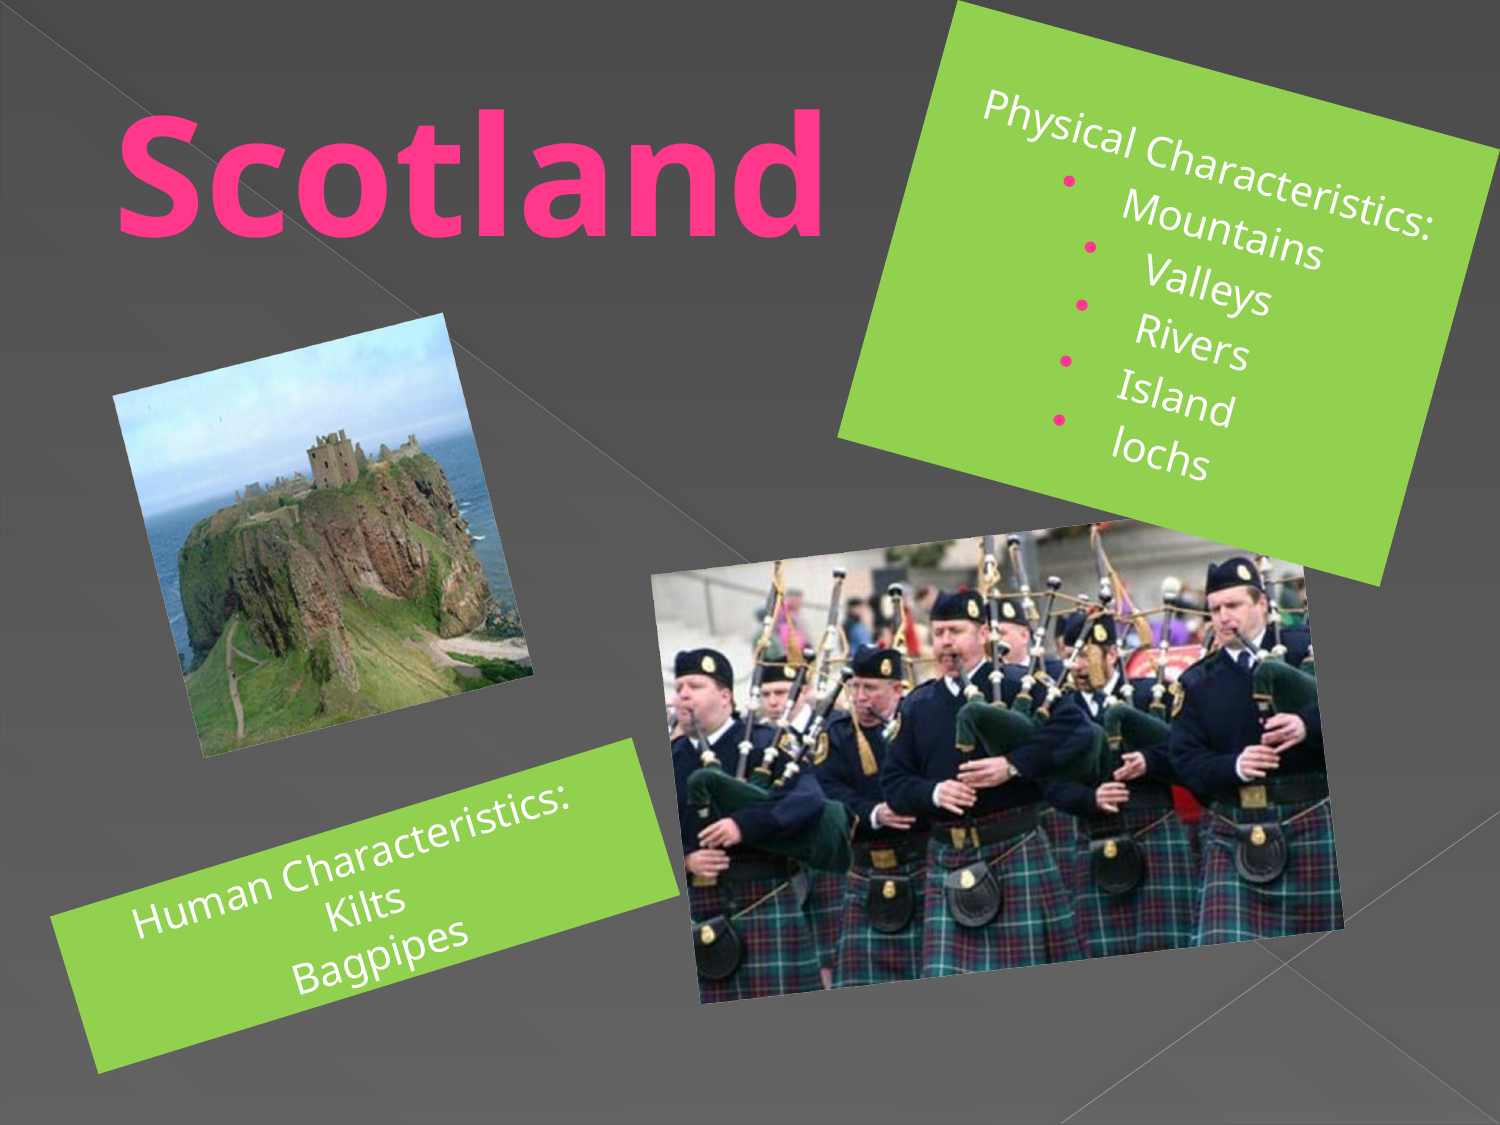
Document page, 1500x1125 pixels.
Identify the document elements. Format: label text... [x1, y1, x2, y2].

text_box Scotland [98, 62, 849, 278]
list Physical Characteristics: Mountains Valleys Rivers Island lochs [837, 0, 1500, 587]
picture [113, 313, 533, 757]
text_box Human Characteristics: Kilts Bagpipes [50, 737, 663, 1075]
picture [652, 520, 1344, 1004]
